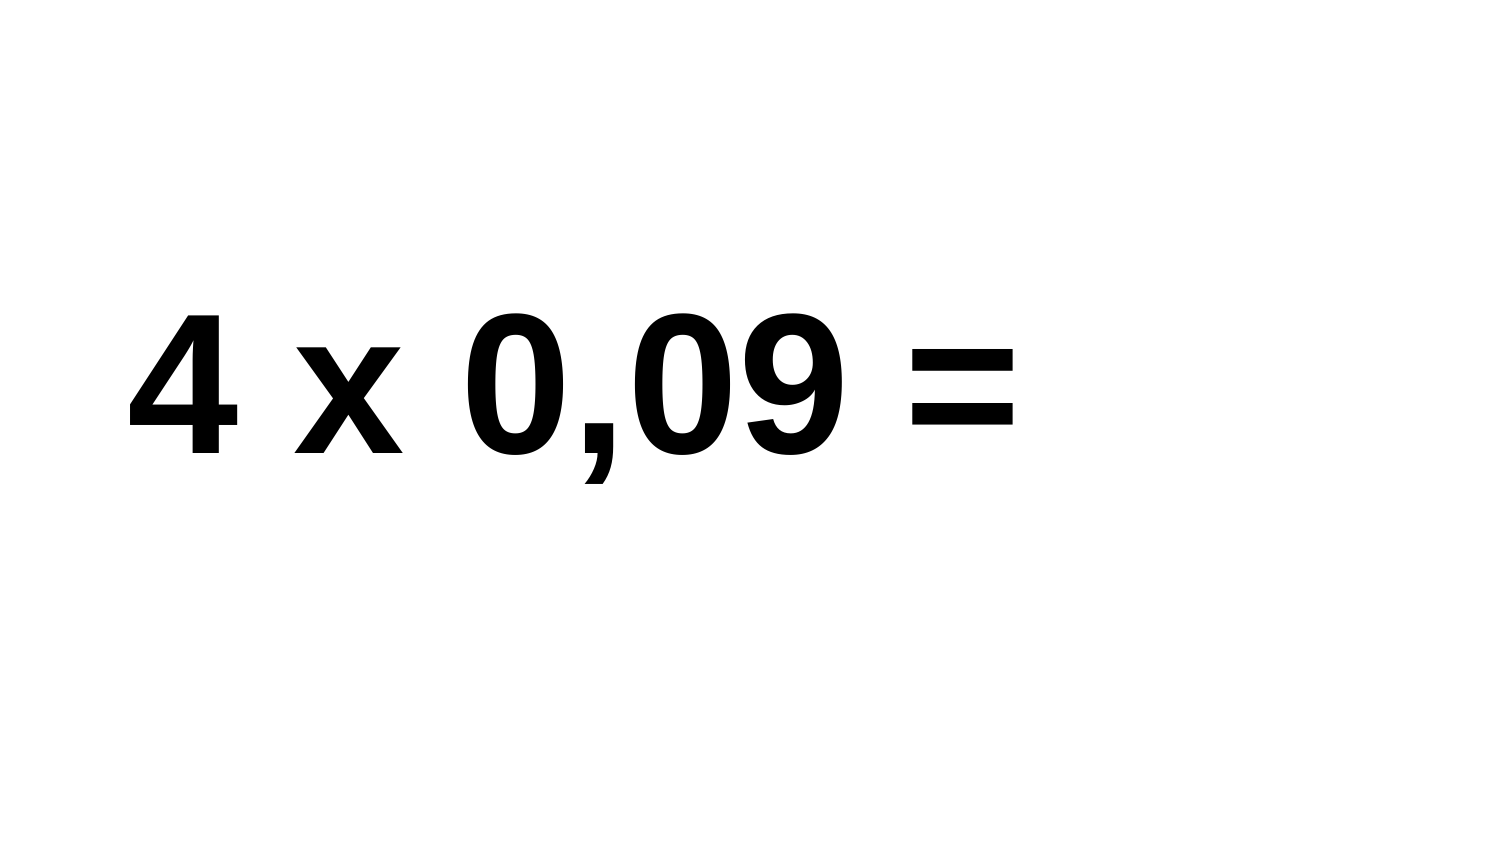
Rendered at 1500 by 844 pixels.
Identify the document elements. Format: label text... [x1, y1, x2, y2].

text_box 4 x 0,09 = [112, 318, 1388, 509]
